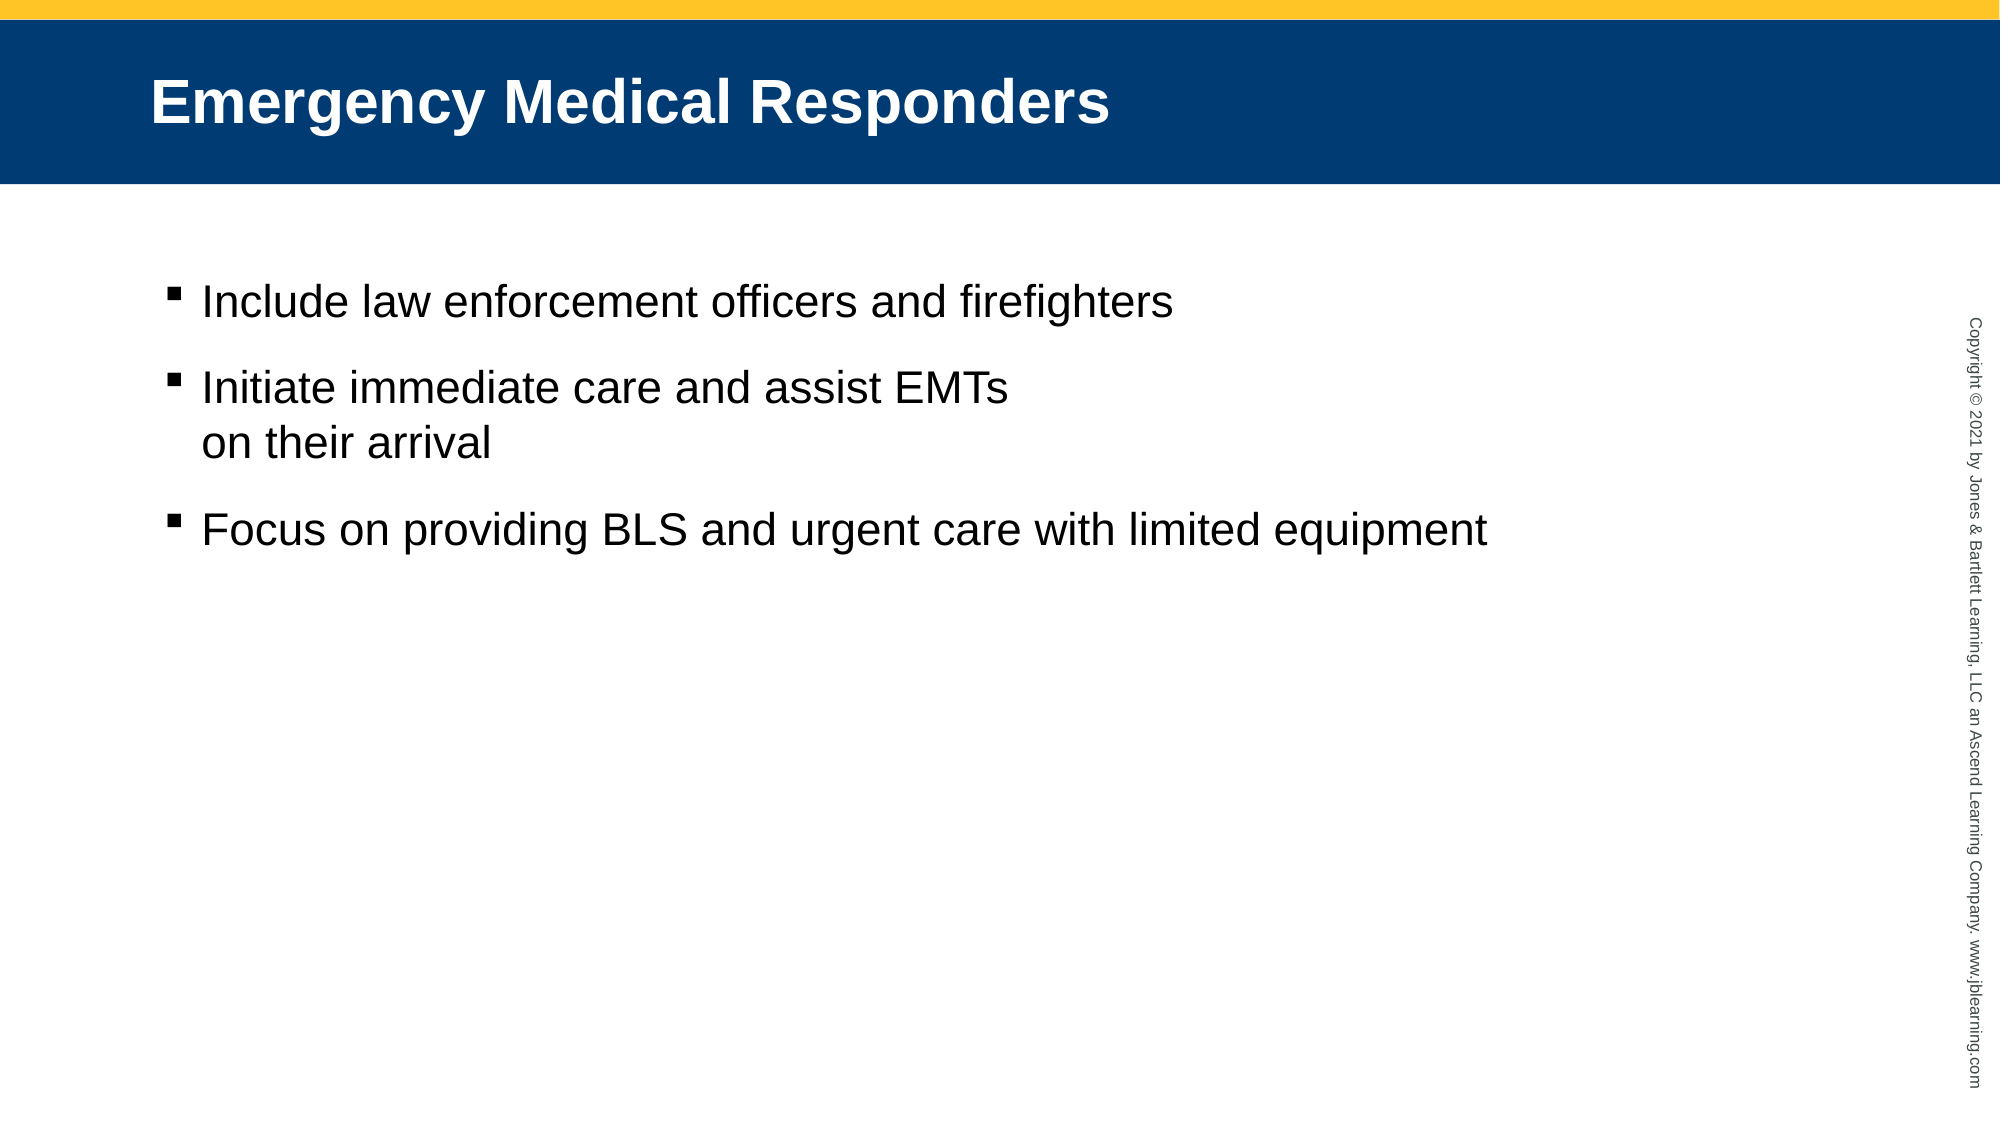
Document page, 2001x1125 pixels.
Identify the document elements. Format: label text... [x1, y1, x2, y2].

title Emergency Medical Responders [0, 19, 2000, 185]
list Include law enforcement officers and firefighters Initiate immediate care and assist EMTs on their arrival Focus on providing BLS and urgent care with limited equipment [148, 241, 1861, 896]
